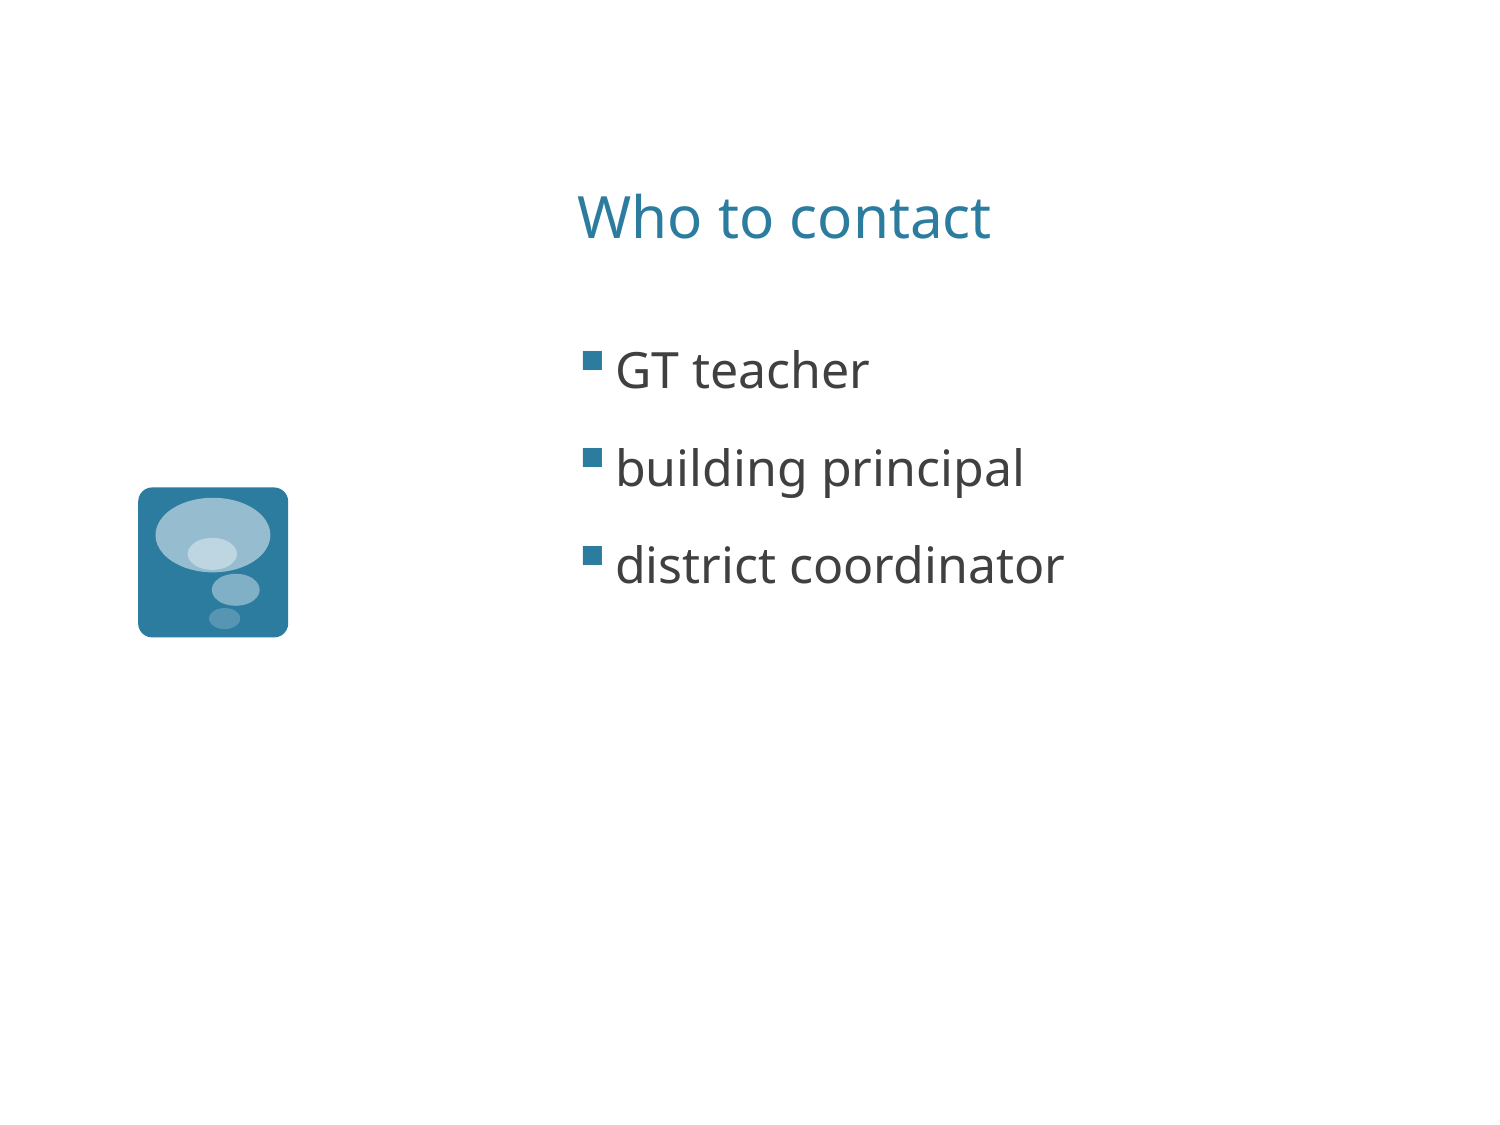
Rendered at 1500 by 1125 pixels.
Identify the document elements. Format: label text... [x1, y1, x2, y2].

title Who to contact [562, 112, 1375, 258]
list GT teacher building principal district coordinator [562, 331, 1374, 1005]
